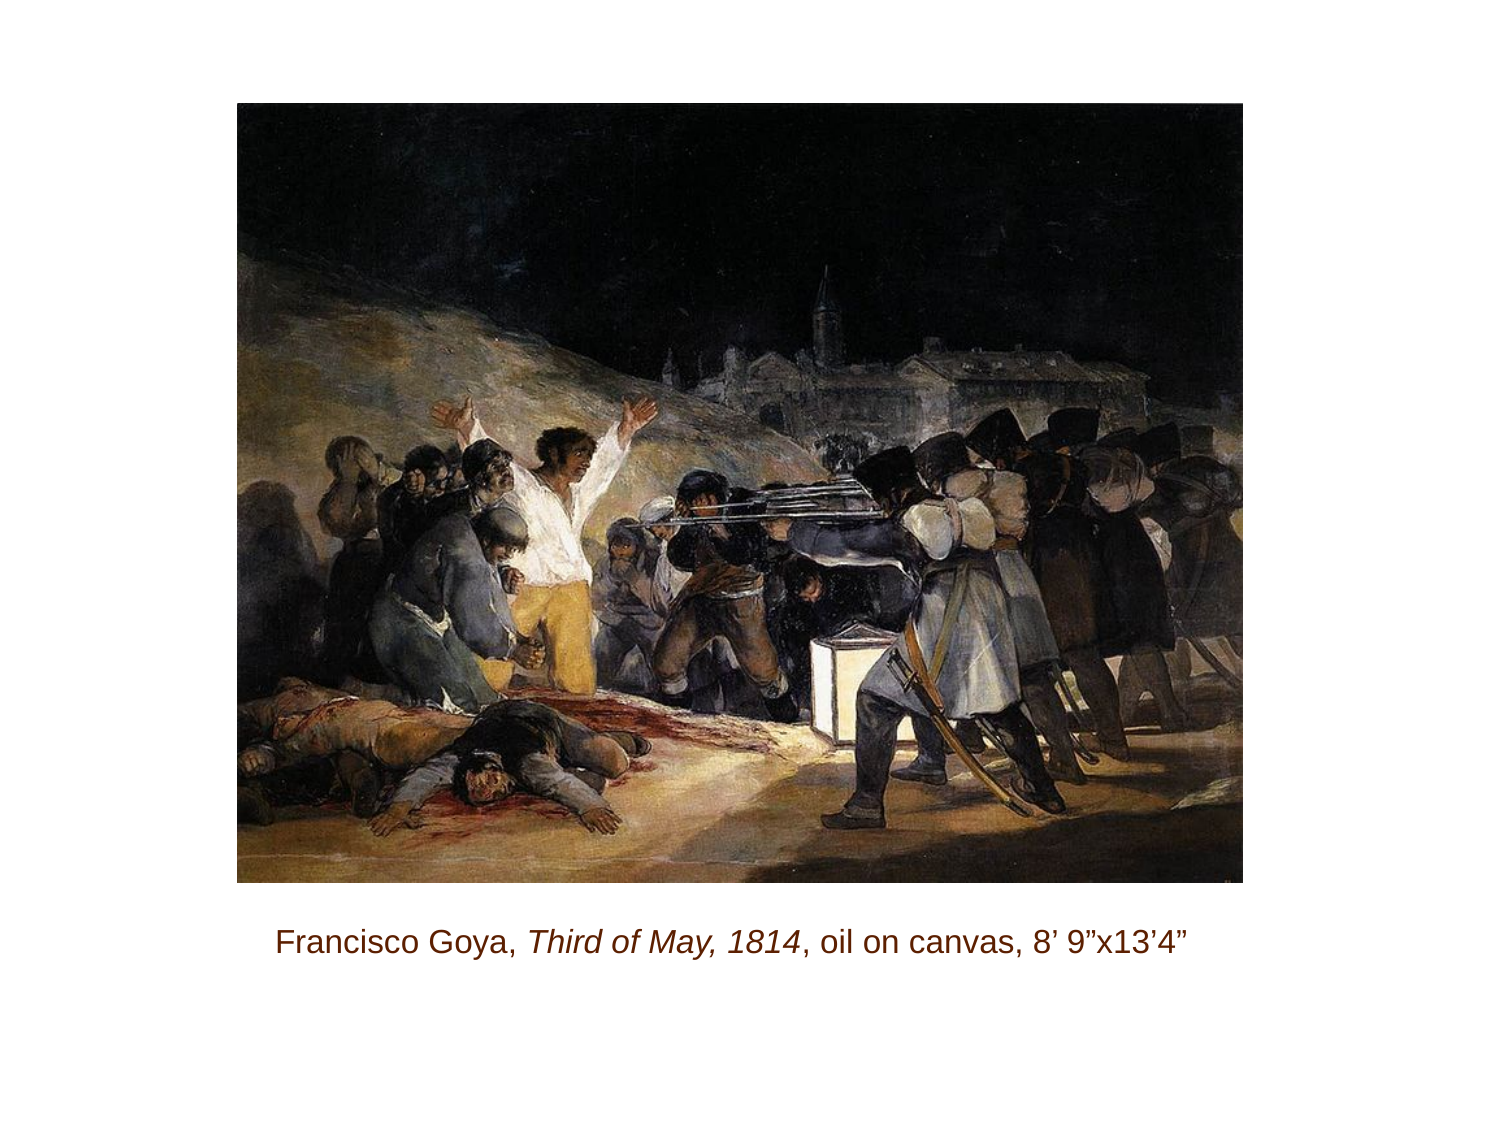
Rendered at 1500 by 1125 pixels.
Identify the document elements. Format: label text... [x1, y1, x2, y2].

picture [237, 103, 1243, 883]
text_box Francisco Goya, Third of May, 1814, oil on canvas, 8’ 9”x13’4” [150, 912, 1313, 968]
title [99, 87, 1426, 1031]
